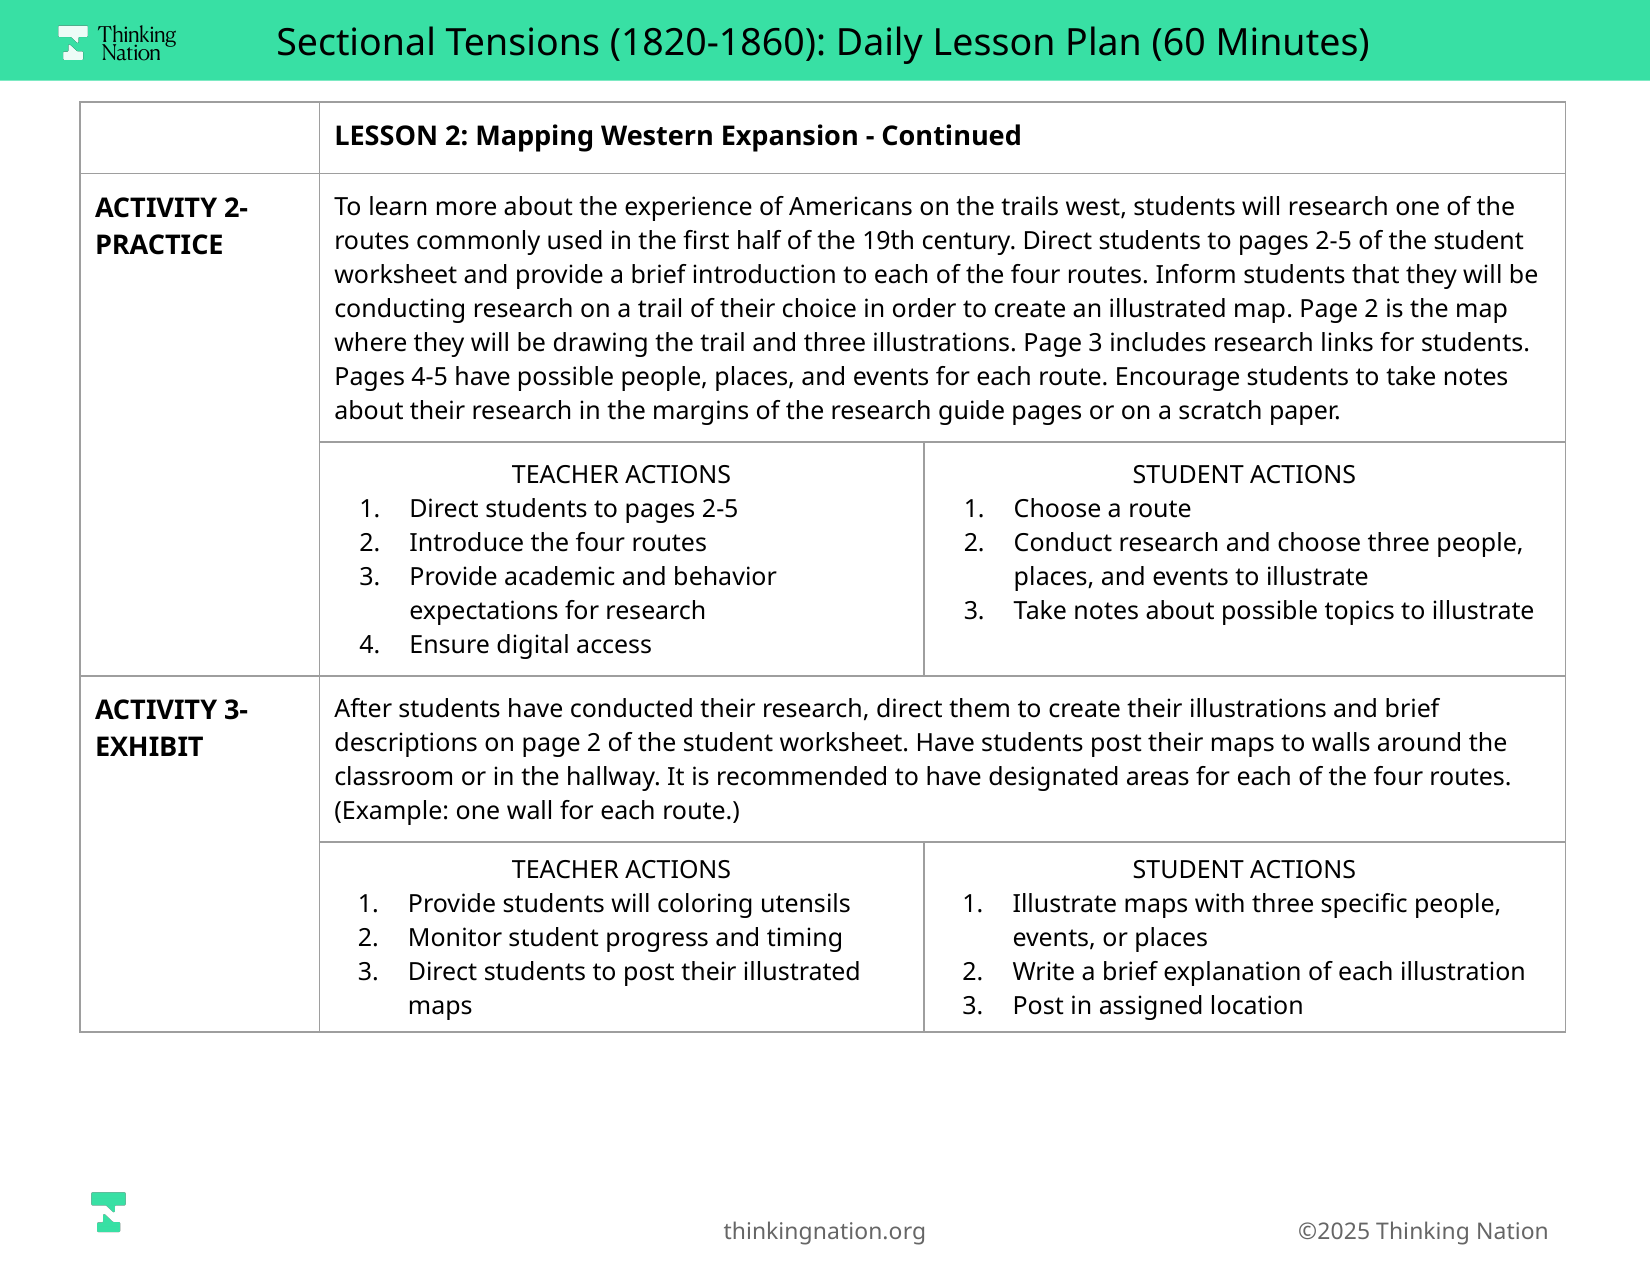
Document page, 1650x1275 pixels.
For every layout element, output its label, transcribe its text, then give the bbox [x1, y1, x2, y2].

table_cell ACTIVITY 3- EXHIBIT [81, 677, 319, 1031]
text_box thinkingnation.org [629, 1200, 1021, 1240]
picture [45, 14, 180, 71]
table_cell TEACHER ACTIONS Direct students to pages 2-5 Introduce the four routes Provide academic and behavior expectations for research Ensure digital access [320, 443, 923, 675]
table_cell STUDENT ACTIONS Illustrate maps with three specific people, events, or places Write a brief explanation of each illustration Post in assigned location [925, 843, 1565, 1031]
text_box Sectional Tensions (1820-1860): Daily Lesson Plan (60 Minutes) [0, 0, 1650, 81]
table_cell To learn more about the experience of Americans on the trails west, students will research one of the routes commonly used in the first half of the 19th century. Direct students to pages 2-5 of the student worksheet and provide a brief introduction to each of the four routes. Inform students that they will be conducting research on a trail of their choice in order to create an illustrated map. Page 2 is the map where they will be drawing the trail and three illustrations. Page 3 includes research links for students. Pages 4-5 have possible people, places, and events for each route. Encourage students to take notes about their research in the margins of the research guide pages or on a scratch paper. [320, 174, 1565, 441]
table_cell TEACHER ACTIONS Provide students will coloring utensils Monitor student progress and timing Direct students to post their illustrated maps [320, 843, 923, 1031]
text_box ©2025 Thinking Nation [1174, 1200, 1566, 1240]
table_header [81, 103, 319, 173]
table_cell After students have conducted their research, direct them to create their illustrations and brief descriptions on page 2 of the student worksheet. Have students post their maps to walls around the classroom or in the hallway. It is recommended to have designated areas for each of the four routes. (Example: one wall for each route.) [320, 677, 1565, 841]
picture [80, 1184, 136, 1240]
table_cell ACTIVITY 2- PRACTICE [81, 174, 319, 675]
table_header LESSON 2: Mapping Western Expansion - Continued [320, 103, 1565, 173]
table_cell STUDENT ACTIONS Choose a route Conduct research and choose three people, places, and events to illustrate Take notes about possible topics to illustrate [925, 443, 1565, 675]
